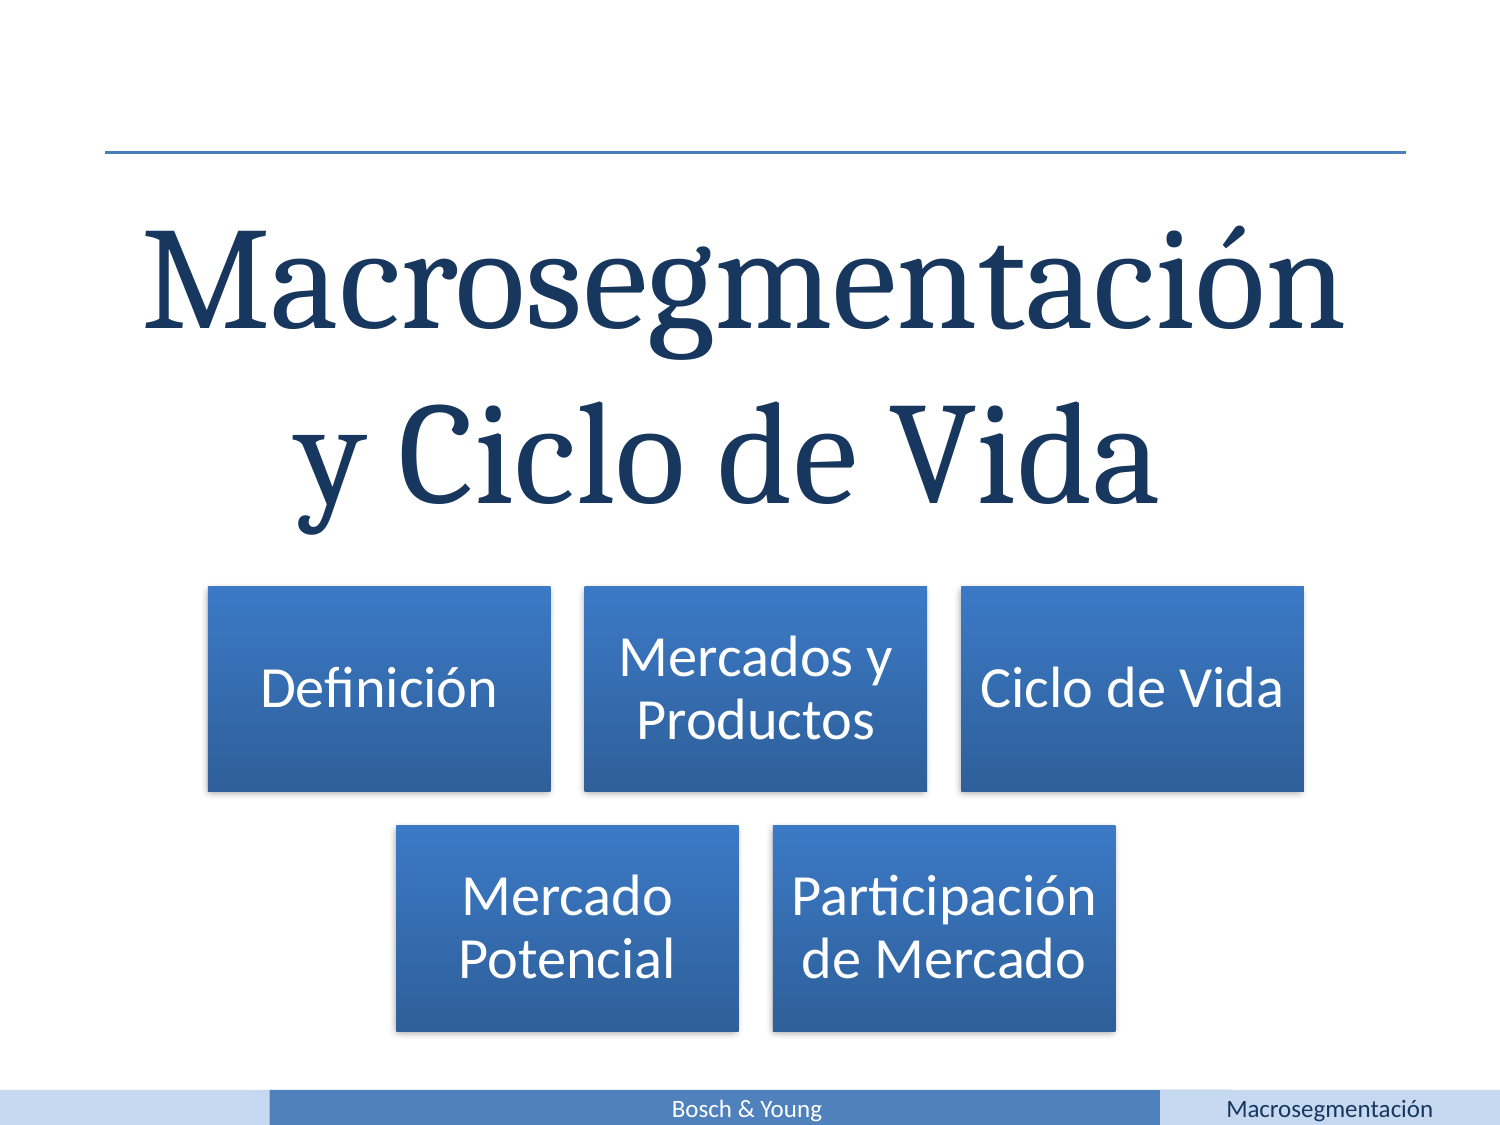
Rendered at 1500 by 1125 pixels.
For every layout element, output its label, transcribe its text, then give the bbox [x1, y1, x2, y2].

text_box [0, 1088, 272, 1125]
text_box Macrosegmentación y Ciclo de Vida [93, 175, 1395, 541]
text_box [187, 585, 1325, 1032]
text_box Bosch & Young [272, 1088, 1158, 1125]
text_box Macrosegmentación [1158, 1088, 1500, 1125]
